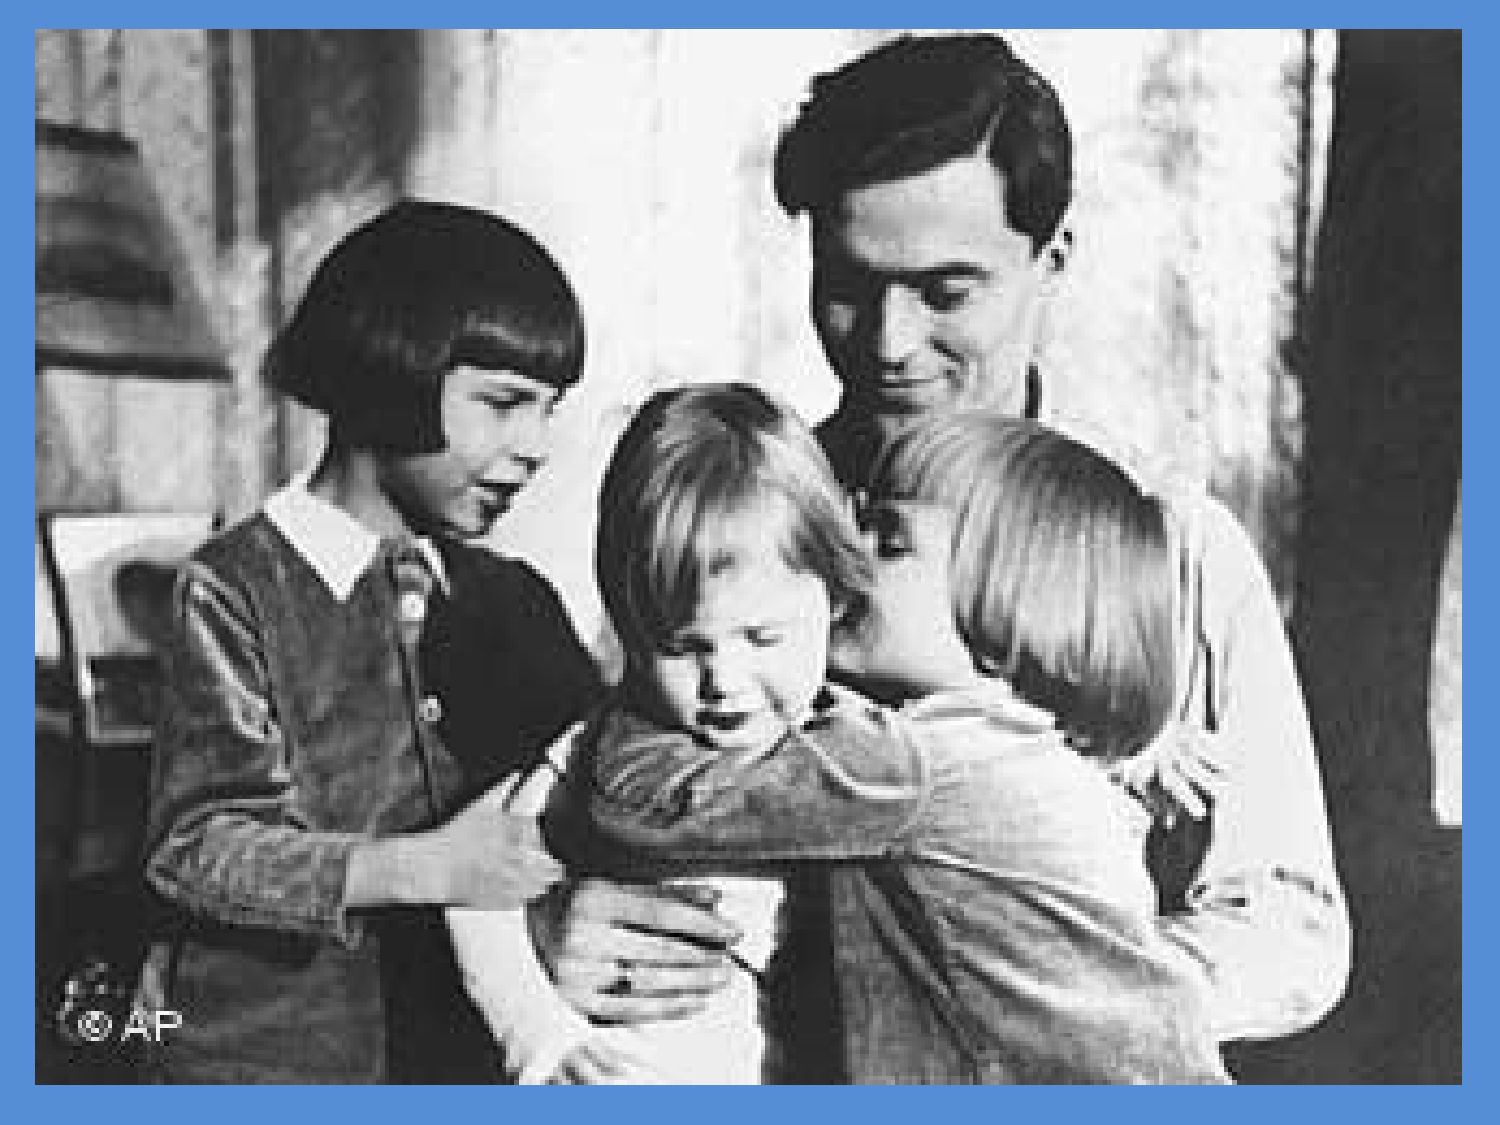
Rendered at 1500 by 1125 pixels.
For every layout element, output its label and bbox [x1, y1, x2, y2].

picture [35, 29, 1462, 1085]
